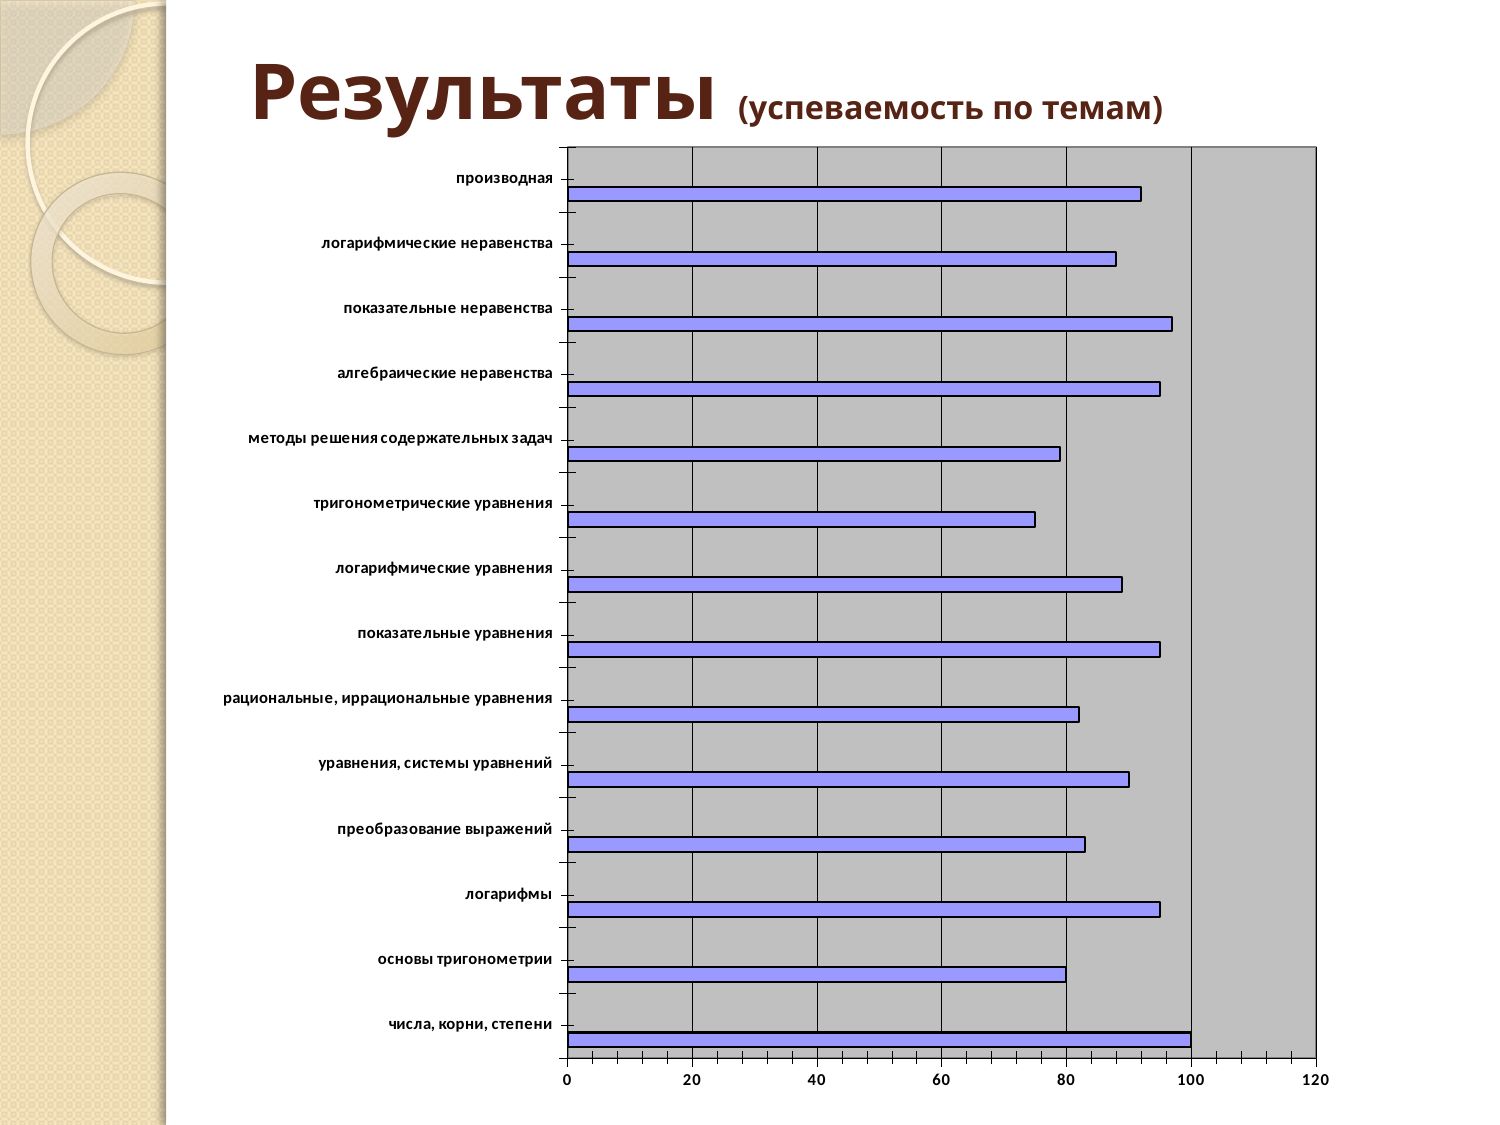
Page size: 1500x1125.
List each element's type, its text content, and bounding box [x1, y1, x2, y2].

title Результаты (успеваемость по темам) [234, 35, 1465, 124]
chart [105, 128, 1500, 1125]
